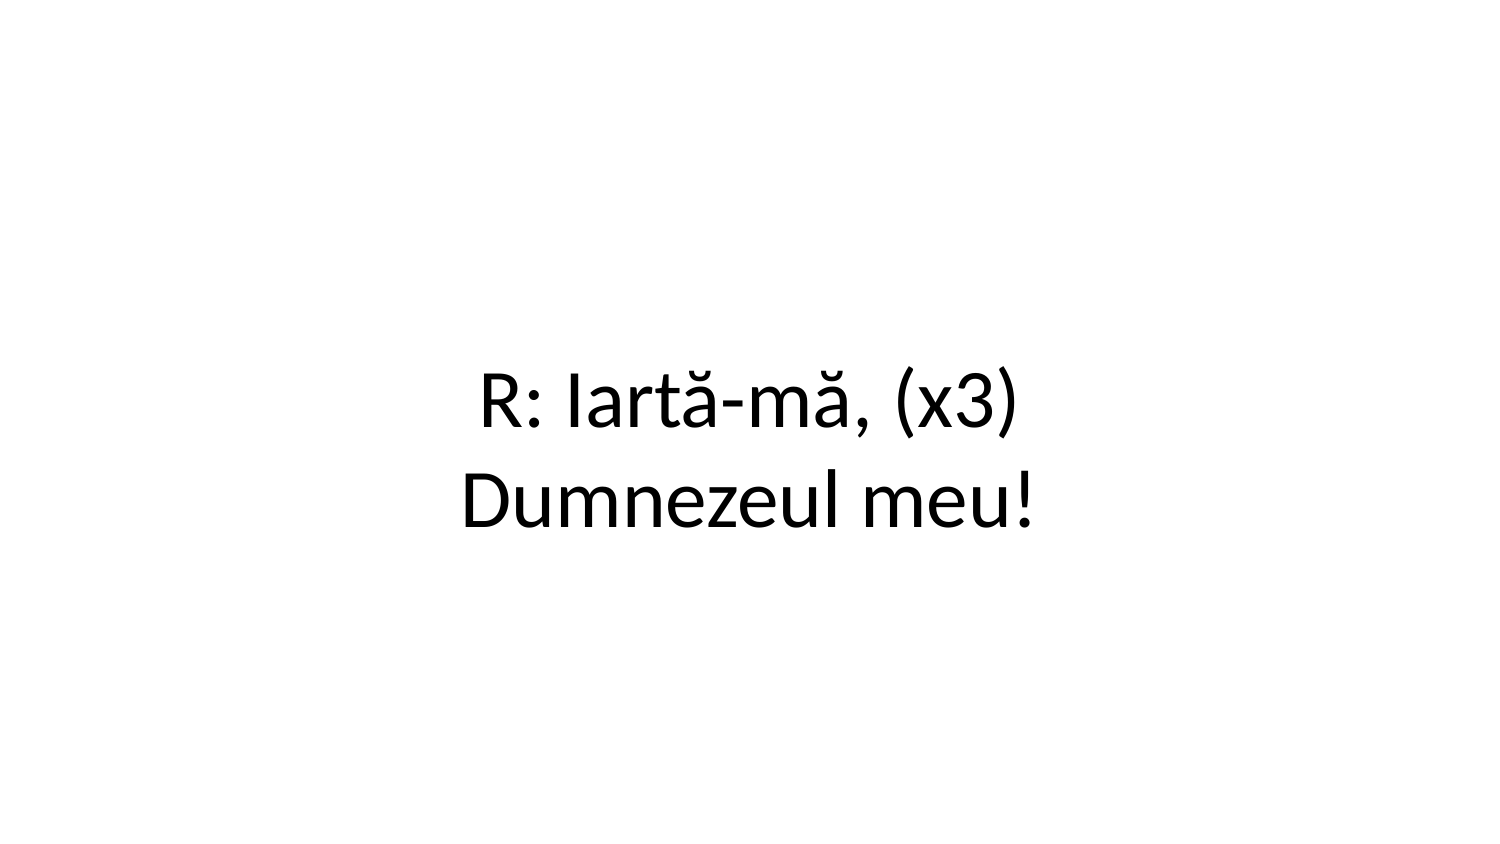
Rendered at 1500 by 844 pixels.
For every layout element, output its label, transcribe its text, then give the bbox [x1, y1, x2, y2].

text_box R: Iartă-mă, (x3) Dumnezeul meu! [445, 292, 1055, 552]
